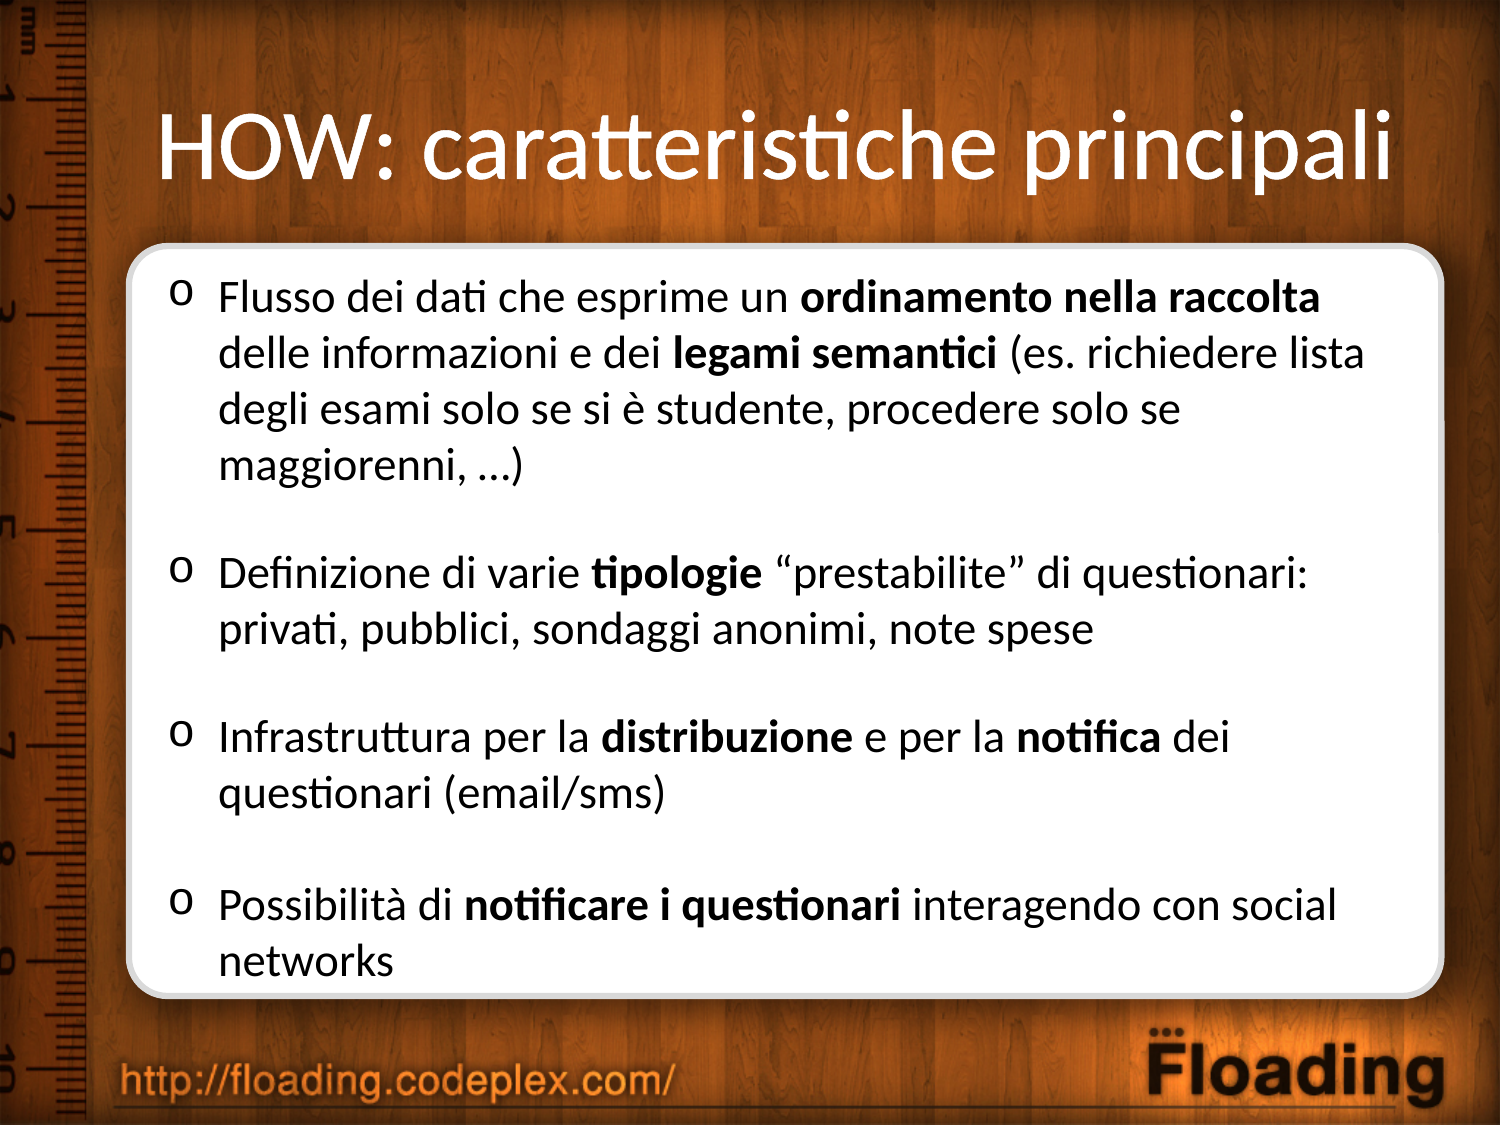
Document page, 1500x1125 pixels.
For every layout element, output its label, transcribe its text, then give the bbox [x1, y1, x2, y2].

picture [0, 0, 1500, 1125]
title HOW: caratteristiche principali [140, 45, 1425, 233]
text_box [126, 243, 1444, 999]
text_box Flusso dei dati che esprime un ordinamento nella raccolta delle informazioni e dei legami semantici (es. richiedere lista degli esami solo se si è studente, procedere solo se maggiorenni, …) Definizione di varie tipologie “prestabilite” di questionari: privati, pubblici, sondaggi anonimi, note spese Infrastruttura per la distribuzione e per la notifica dei questionari (email/sms) Possibilità di notificare i questionari interagendo con social networks [152, 257, 1407, 997]
